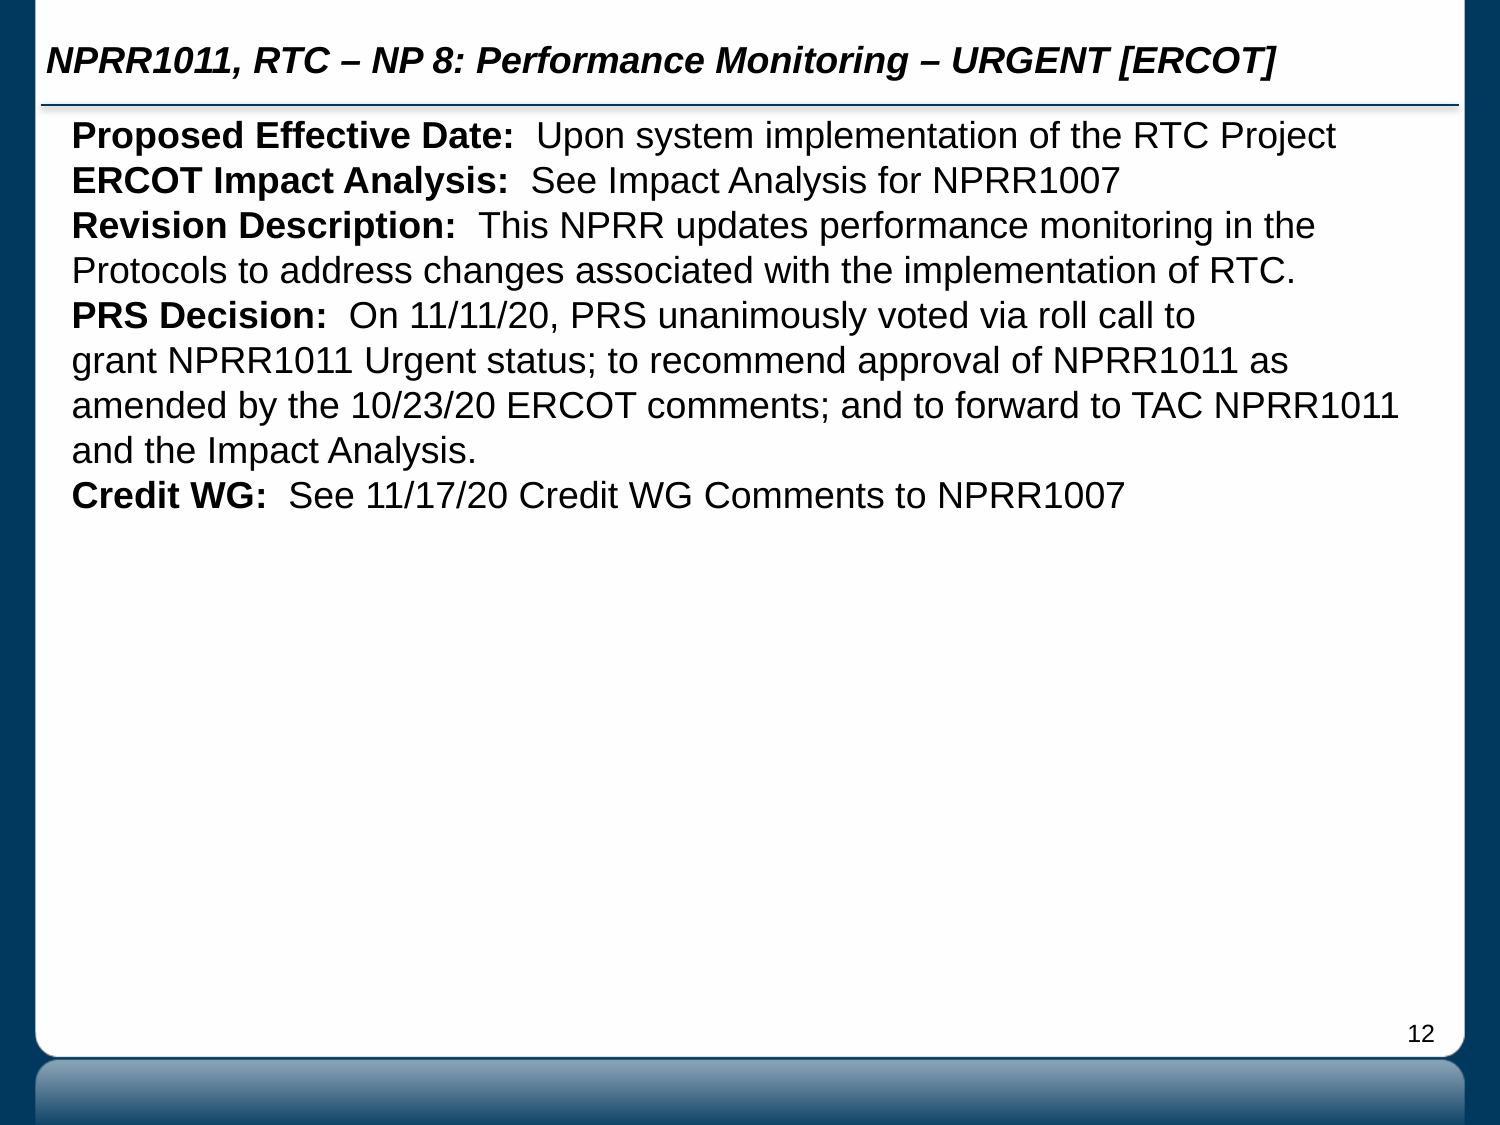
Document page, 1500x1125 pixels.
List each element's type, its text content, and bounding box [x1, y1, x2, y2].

title NPRR1011, RTC – NP 8: Performance Monitoring – URGENT [ERCOT] [31, 20, 1464, 97]
picture [35, 0, 1465, 1125]
text_box Proposed Effective Date: Upon system implementation of the RTC Project ERCOT Impact Analysis: See Impact Analysis for NPRR1007 Revision Description: This NPRR updates performance monitoring in the Protocols to address changes associated with the implementation of RTC. PRS Decision: On 11/11/20, PRS unanimously voted via roll call to grant NPRR1011 Urgent status; to recommend approval of NPRR1011 as amended by the 10/23/20 ERCOT comments; and to forward to TAC NPRR1011 and the Impact Analysis. Credit WG: See 11/17/20 Credit WG Comments to NPRR1007 [56, 103, 1448, 569]
